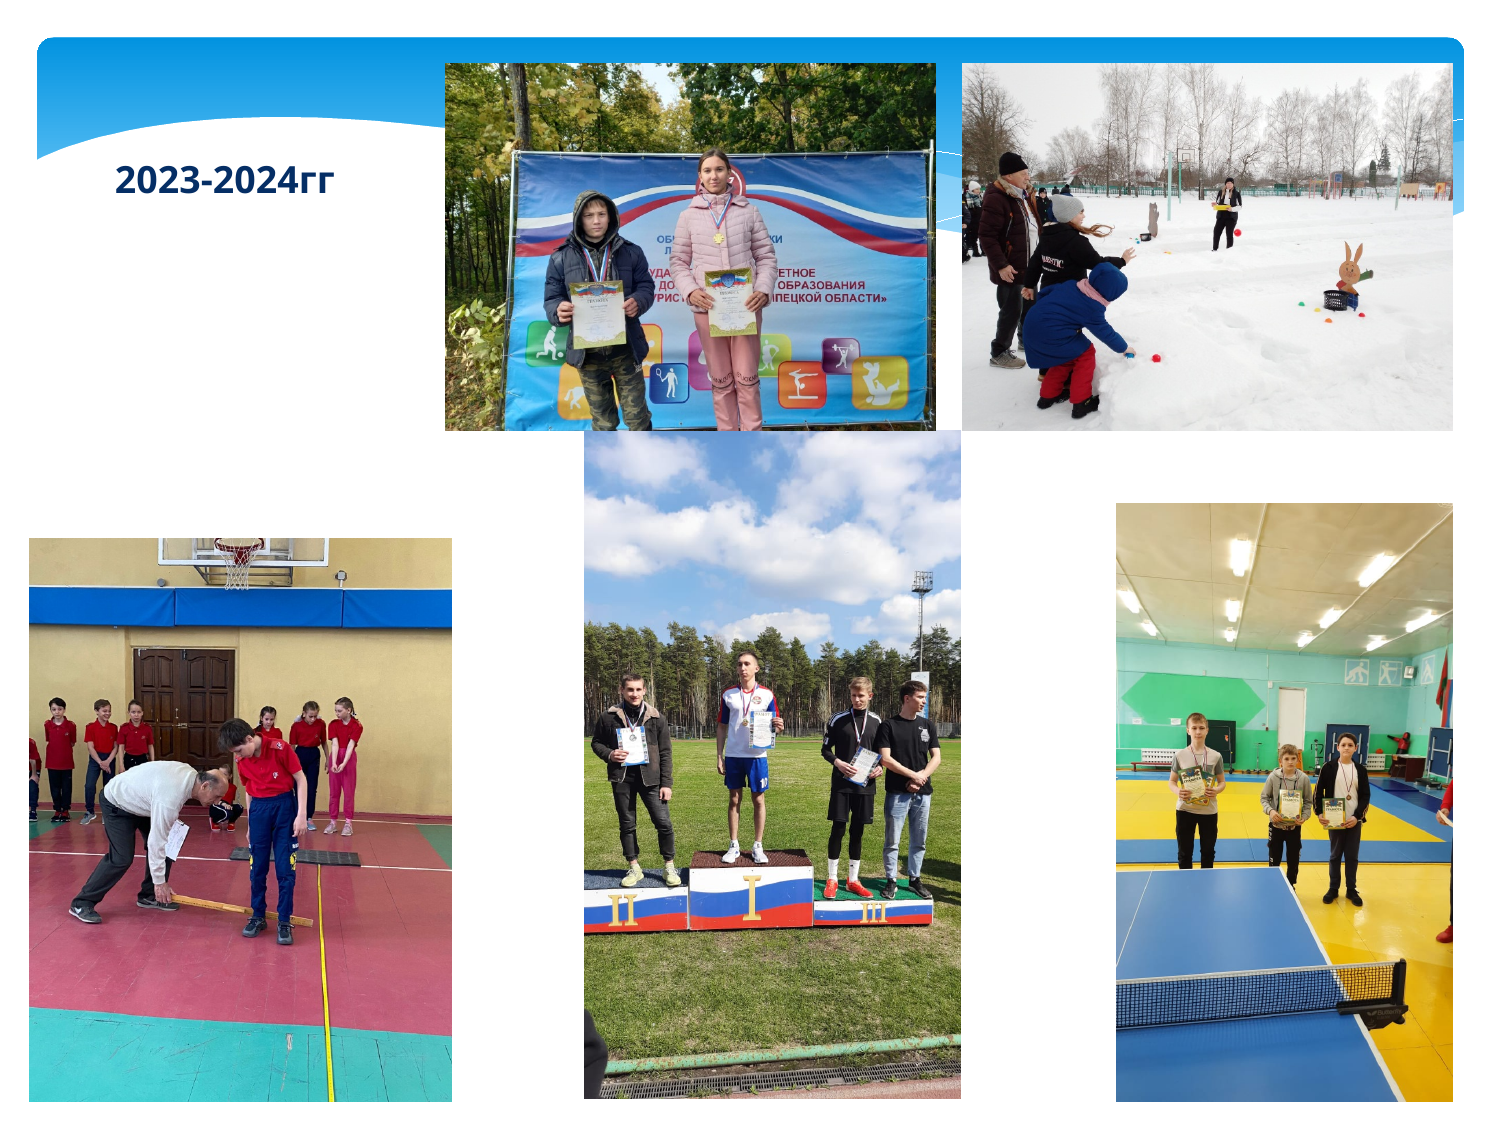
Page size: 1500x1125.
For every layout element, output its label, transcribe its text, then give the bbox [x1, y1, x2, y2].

picture [1115, 503, 1454, 1102]
text_box 2023-2024гг [100, 148, 439, 209]
picture [29, 538, 452, 1102]
picture [445, 64, 961, 1099]
picture [962, 64, 1454, 432]
